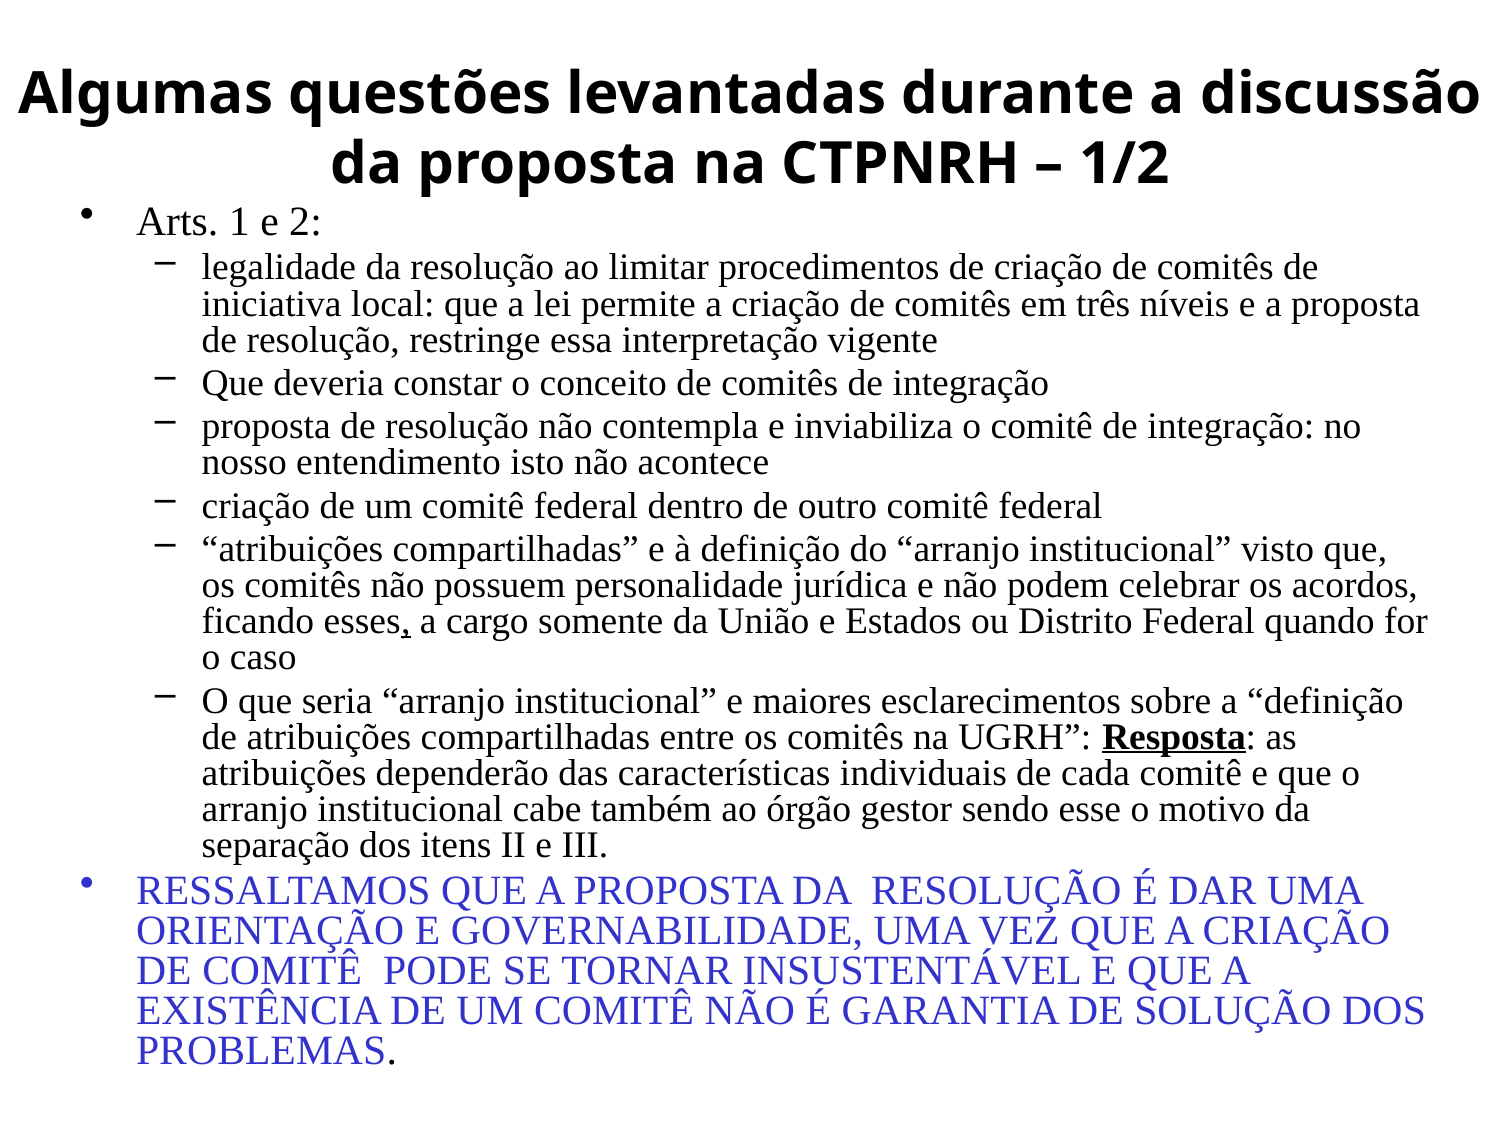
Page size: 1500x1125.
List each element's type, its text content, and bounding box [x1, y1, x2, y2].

list Arts. 1 e 2: legalidade da resolução ao limitar procedimentos de criação de comitês de iniciativa local: que a lei permite a criação de comitês em três níveis e a proposta de resolução, restringe essa interpretação vigente Que deveria constar o conceito de comitês de integração proposta de resolução não contempla e inviabiliza o comitê de integração: no nosso entendimento isto não acontece criação de um comitê federal dentro de outro comitê federal “atribuições compartilhadas” e à definição do “arranjo institucional” visto que, os comitês não possuem personalidade jurídica e não podem celebrar os acordos, ficando esses, a cargo somente da União e Estados ou Distrito Federal quando for o caso O que seria “arranjo institucional” e maiores esclarecimentos sobre a “definição de atribuições compartilhadas entre os comitês na UGRH”: Resposta: as atribuições dependerão das características individuais de cada comitê e que o arranjo institucional cabe também ao órgão gestor sendo esse o motivo da separação dos itens II e III. RESSALTAMOS QUE A PROPOSTA DA RESOLUÇÃO É DAR UMA ORIENTAÇÃO E GOVERNABILIDADE, UMA VEZ QUE A CRIAÇÃO DE COMITÊ PODE SE TORNAR INSUSTENTÁVEL E QUE A EXISTÊNCIA DE UM COMITÊ NÃO É GARANTIA DE SOLUÇÃO DOS PROBLEMAS. [64, 196, 1448, 1095]
title Algumas questões levantadas durante a discussão da proposta na CTPNRH – 1/2 [0, 30, 1500, 219]
